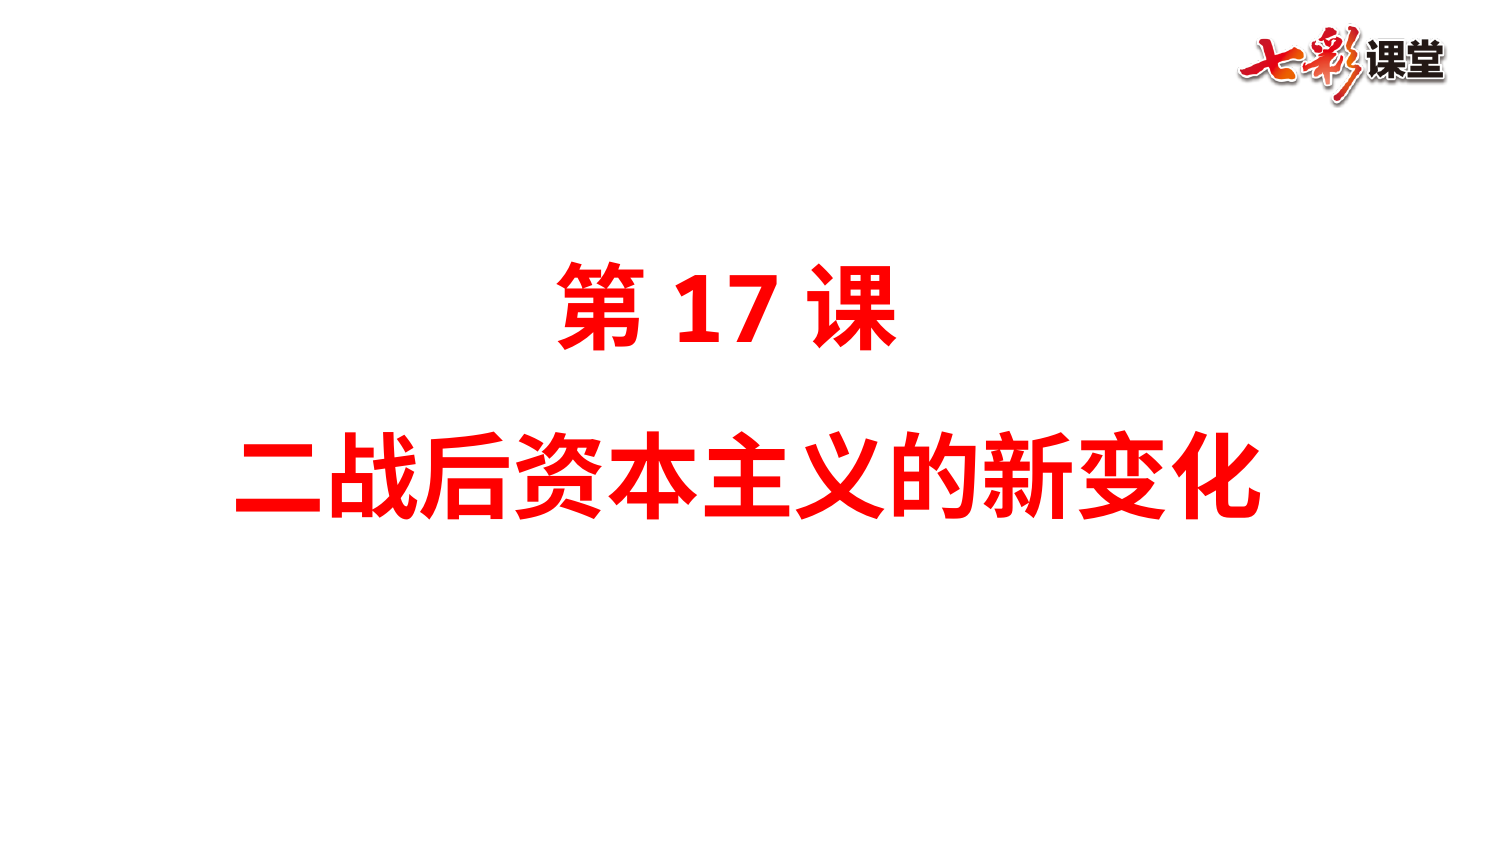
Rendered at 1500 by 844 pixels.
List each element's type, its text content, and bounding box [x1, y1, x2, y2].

text_box 第17课 二战后资本主义的新变化 [139, 185, 1355, 538]
picture [1234, 20, 1451, 108]
